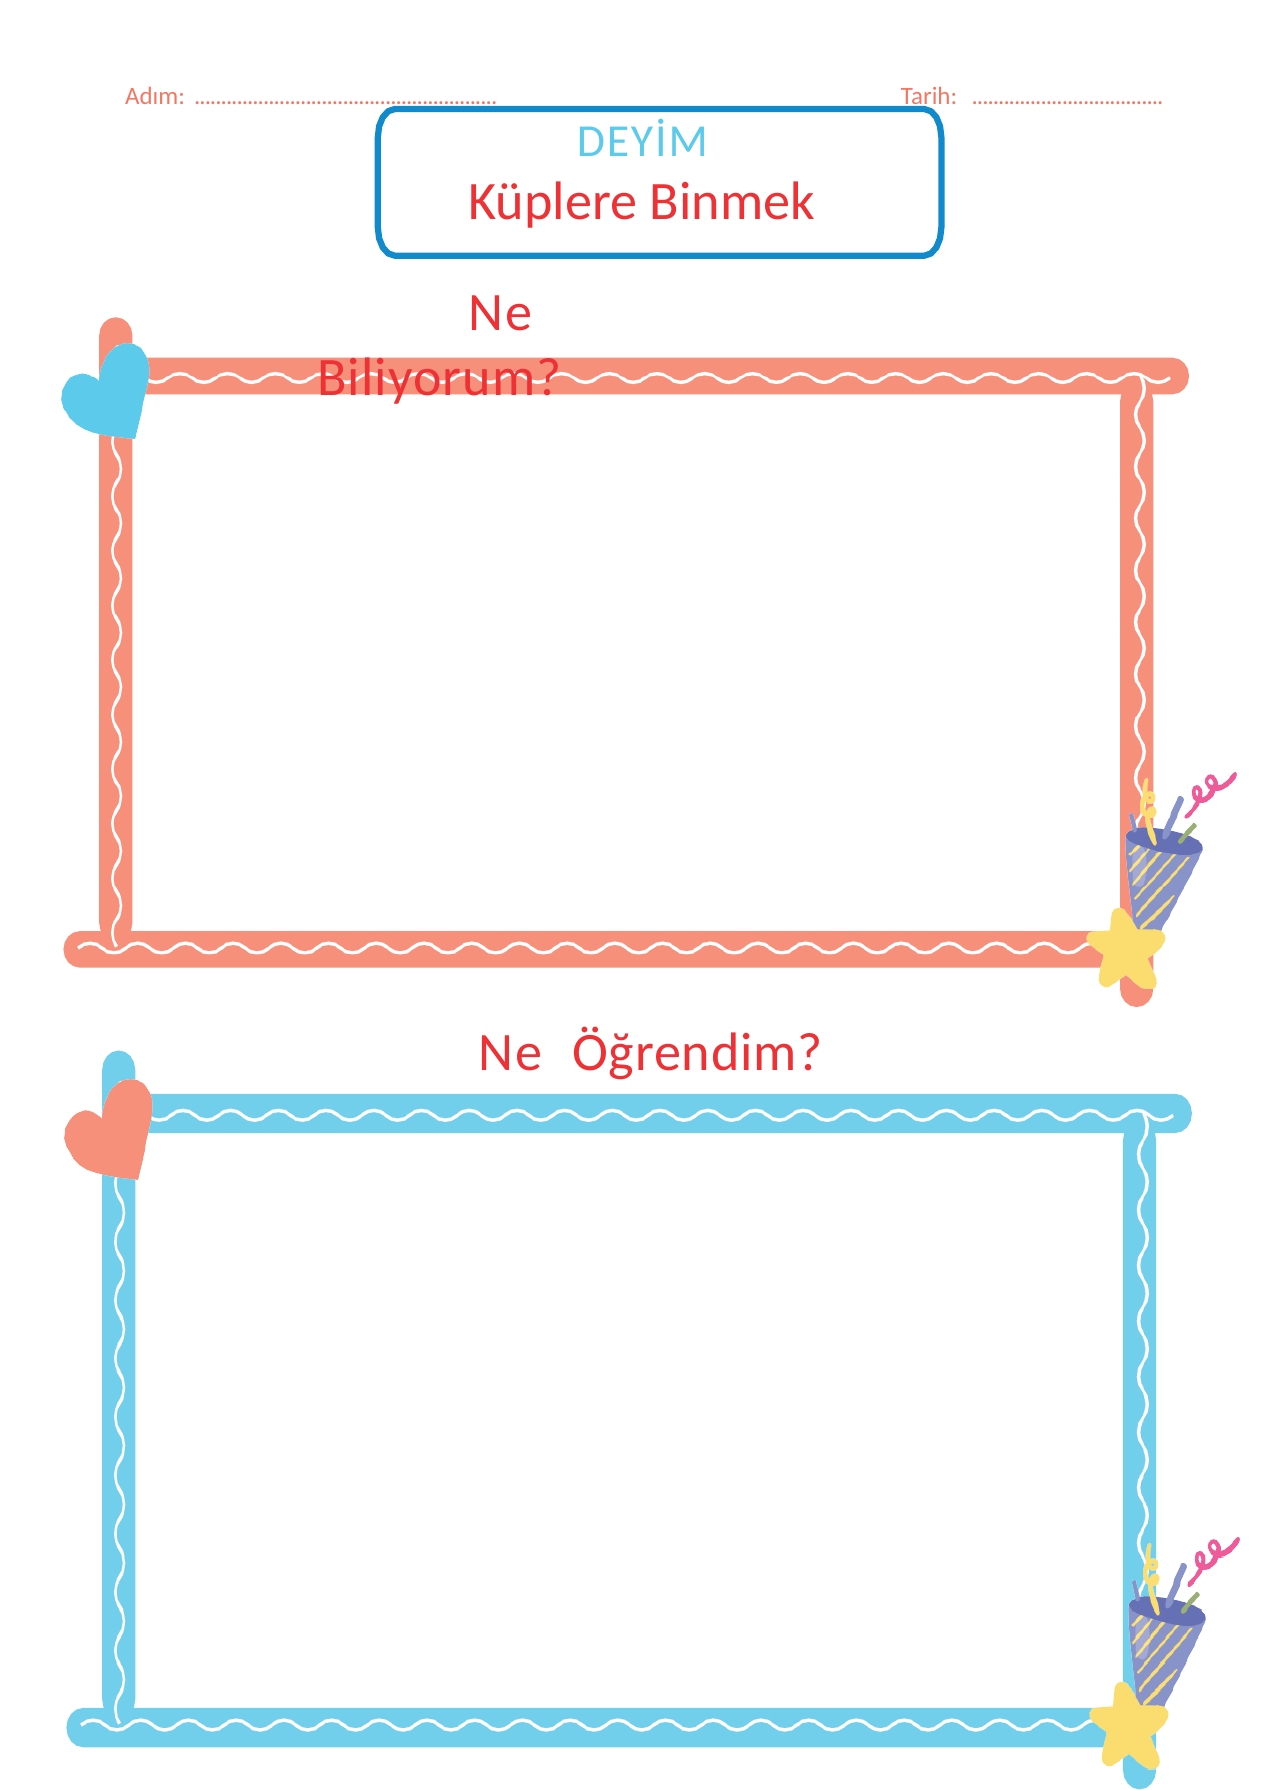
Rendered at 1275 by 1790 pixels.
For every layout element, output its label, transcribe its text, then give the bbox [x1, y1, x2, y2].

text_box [61, 316, 1237, 1008]
text_box Ne Öğrendim? [476, 1016, 828, 1048]
text_box Adım: ......................................................... [122, 77, 505, 110]
text_box DEYİM Küplere Binmek [277, 108, 998, 231]
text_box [64, 1050, 1240, 1790]
text_box [377, 109, 942, 256]
text_box Can ıntıNe Biliyorum? [267, 273, 987, 315]
text_box Tarih: .................................... [898, 77, 1171, 110]
